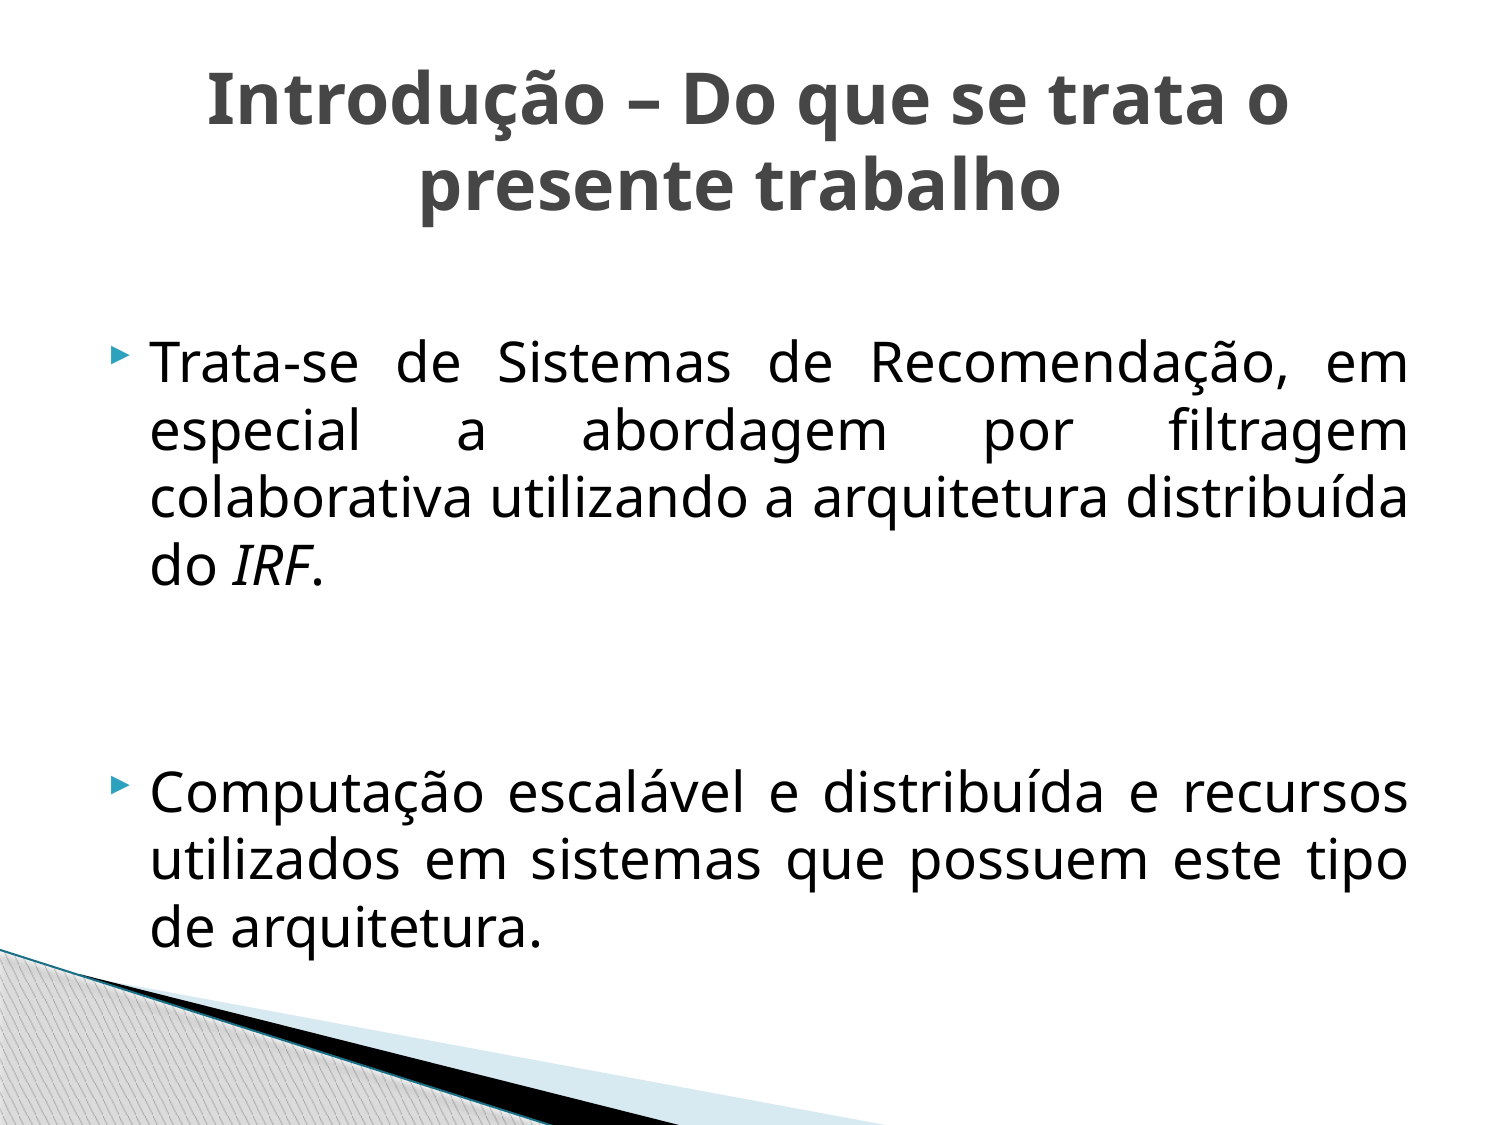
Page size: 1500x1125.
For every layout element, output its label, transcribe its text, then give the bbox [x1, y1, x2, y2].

title Introdução – Do que se trata o presente trabalho [75, 45, 1425, 233]
list Trata-se de Sistemas de Recomendação, em especial a abordagem por filtragem colaborativa utilizando a arquitetura distribuída do IRF. Computação escalável e distribuída e recursos utilizados em sistemas que possuem este tipo de arquitetura. [74, 242, 1426, 986]
